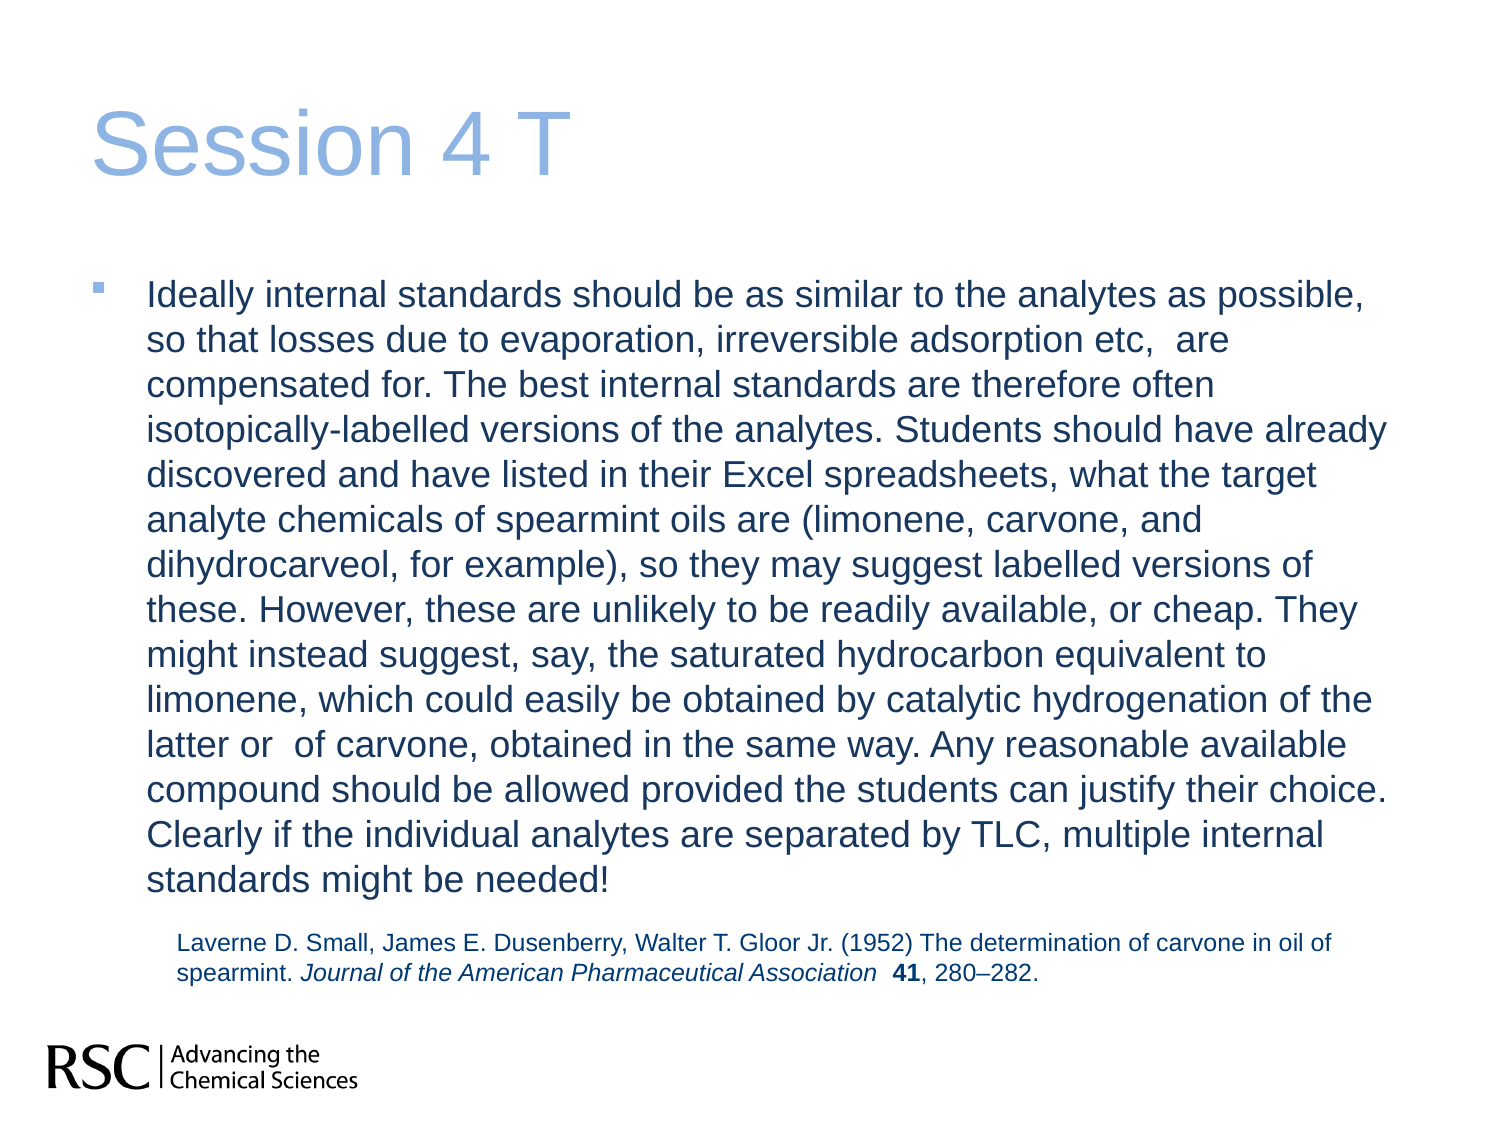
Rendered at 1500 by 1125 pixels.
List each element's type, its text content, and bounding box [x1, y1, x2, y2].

list Ideally internal standards should be as similar to the analytes as possible, so that losses due to evaporation, irreversible adsorption etc, are compensated for. The best internal standards are therefore often isotopically-labelled versions of the analytes. Students should have already discovered and have listed in their Excel spreadsheets, what the target analyte chemicals of spearmint oils are (limonene, carvone, and dihydrocarveol, for example), so they may suggest labelled versions of these. However, these are unlikely to be readily available, or cheap. They might instead suggest, say, the saturated hydrocarbon equivalent to limonene, which could easily be obtained by catalytic hydrogenation of the latter or of carvone, obtained in the same way. Any reasonable available compound should be allowed provided the students can justify their choice. Clearly if the individual analytes are separated by TLC, multiple internal standards might be needed! [75, 262, 1425, 995]
text_box Laverne D. Small, James E. Dusenberry, Walter T. Gloor Jr. (1952) The determination of carvone in oil of spearmint. Journal of the American Pharmaceutical Association 41, 280–282. [161, 919, 1401, 994]
title Session 4 T [75, 45, 1425, 233]
